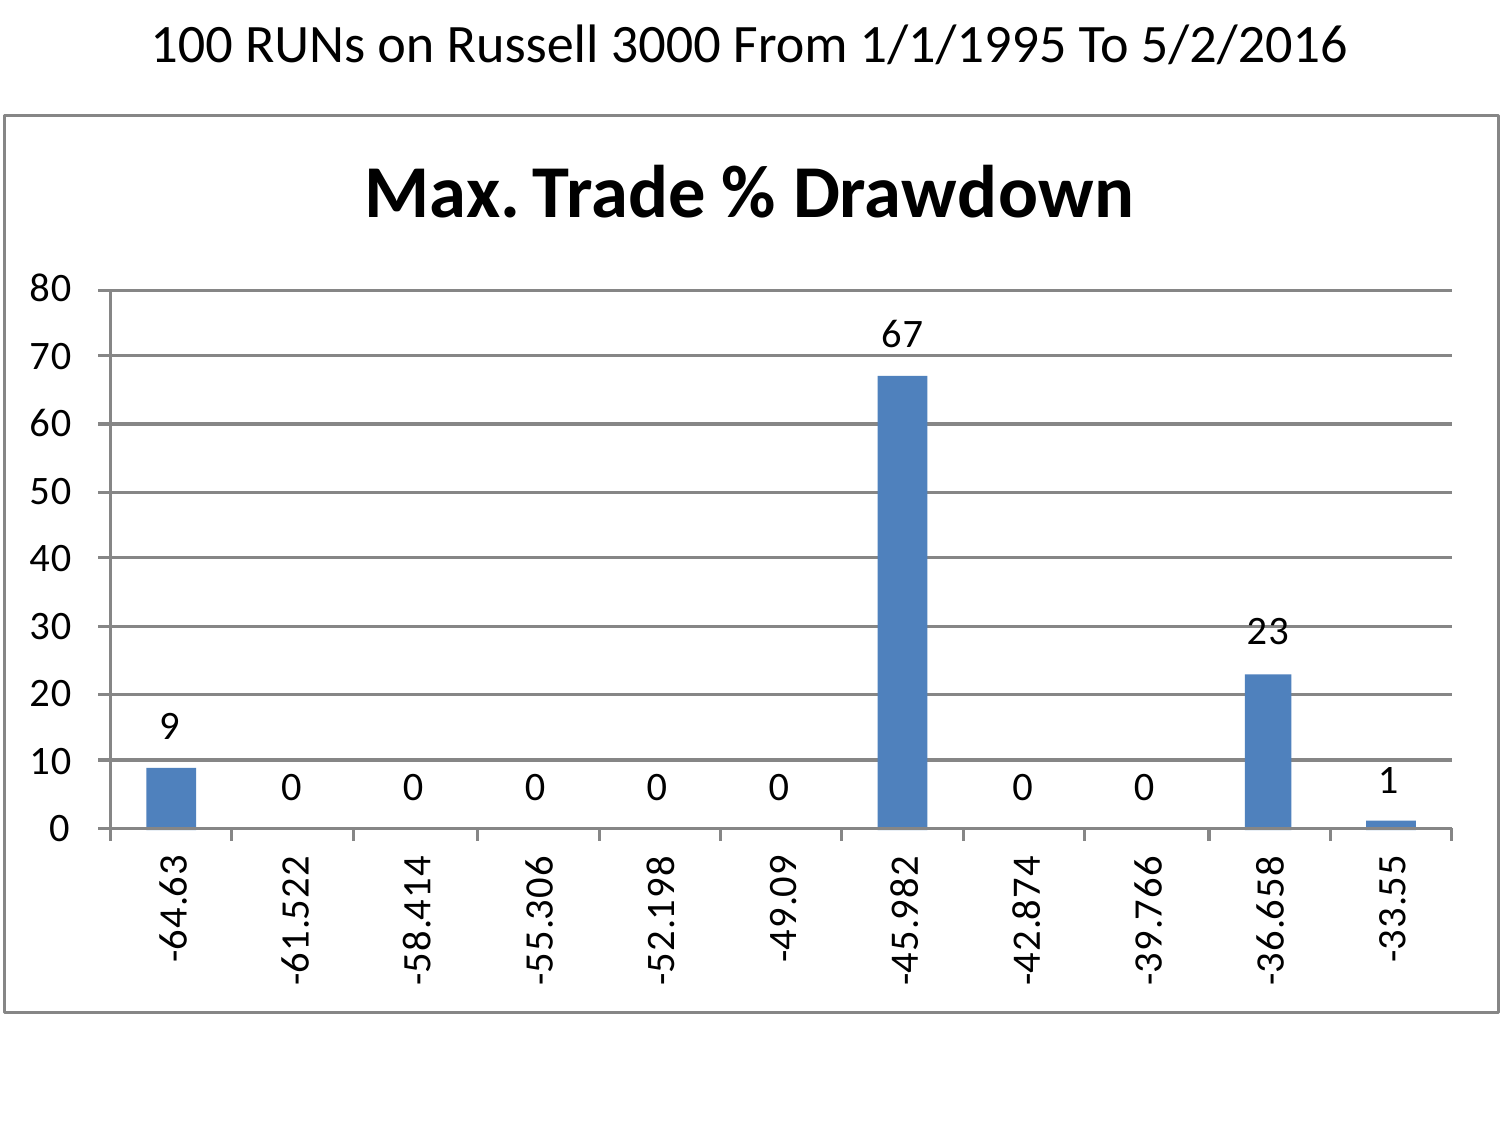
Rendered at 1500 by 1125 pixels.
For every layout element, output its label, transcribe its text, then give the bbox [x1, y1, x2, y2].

text_box 100 RUNs on Russell 3000 From 1/1/1995 To 5/2/2016 [0, 0, 1500, 81]
picture [0, 110, 1500, 1014]
